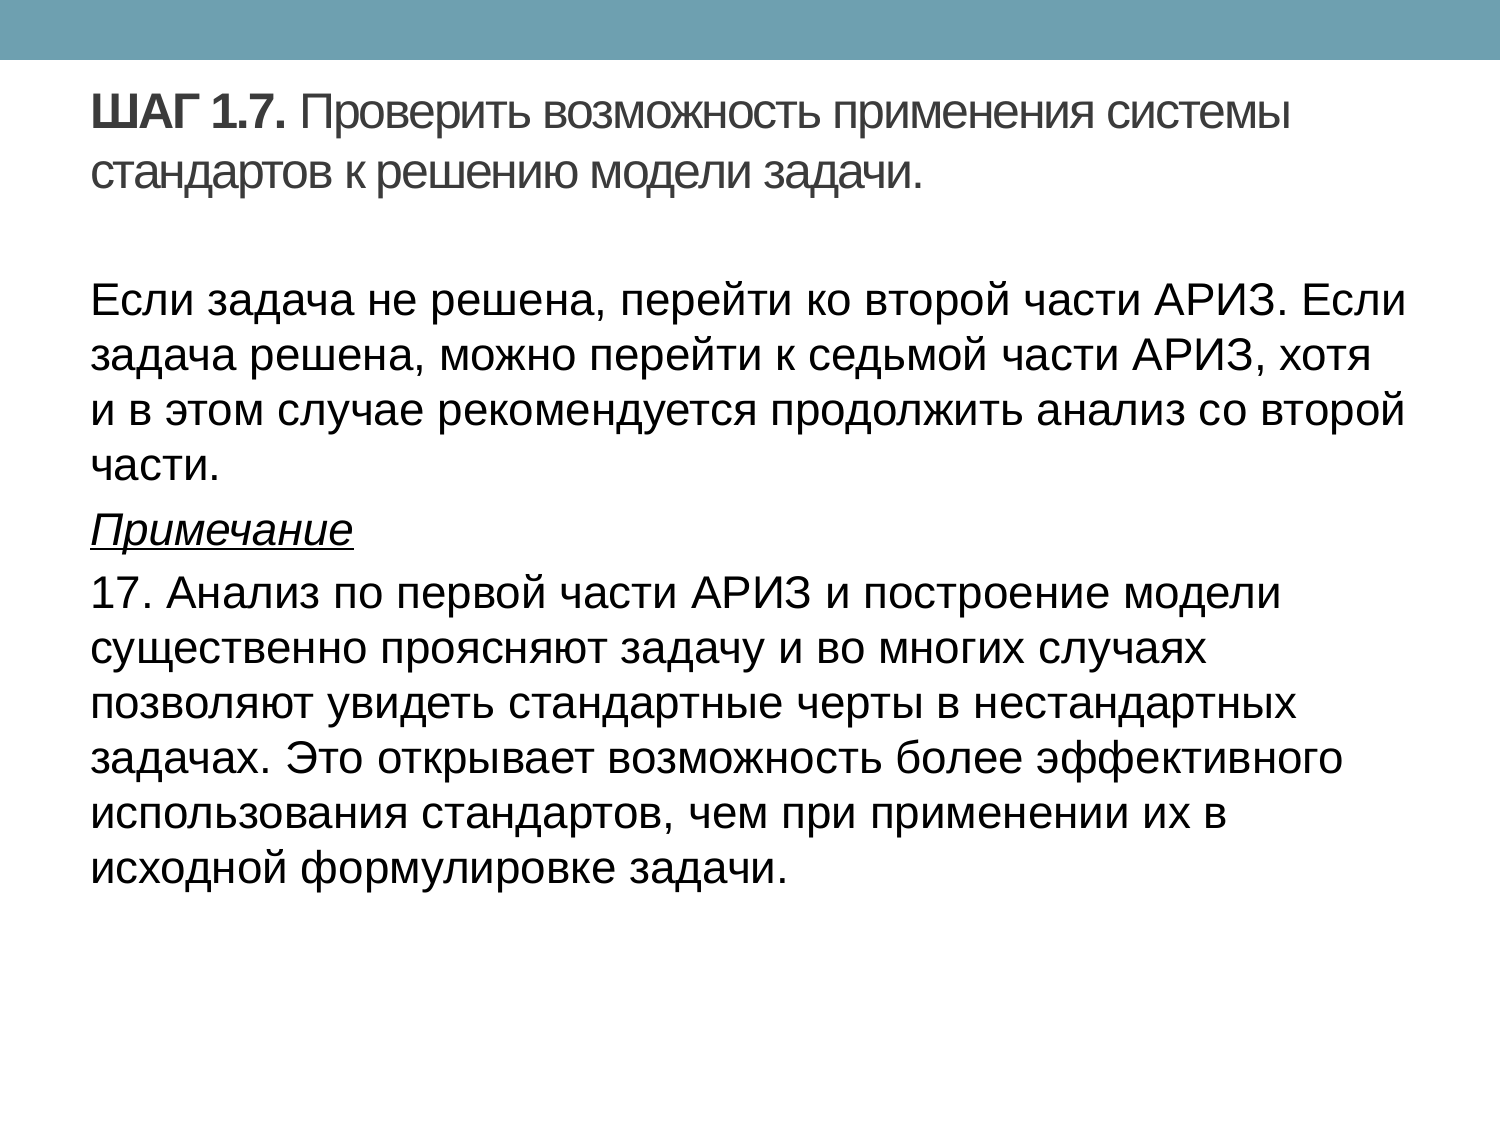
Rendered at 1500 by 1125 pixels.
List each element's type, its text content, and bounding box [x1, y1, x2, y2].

title ШАГ 1.7. Проверить возможность применения системы стандартов к решению модели задачи. [75, 87, 1425, 250]
list Если задача не решена, перейти ко второй части АРИЗ. Если задача решена, можно перейти к седьмой части АРИЗ, хотя и в этом случае рекомендуется продолжить анализ со второй части. Примечание 17. Анализ по первой части АРИЗ и построение модели существенно проясняют задачу и во многих случаях позволяют увидеть стандартные черты в нестандартных задачах. Это открывает возможность более эффективного использования стандартов, чем при применении их в исходной формулировке задачи. [75, 262, 1425, 1063]
